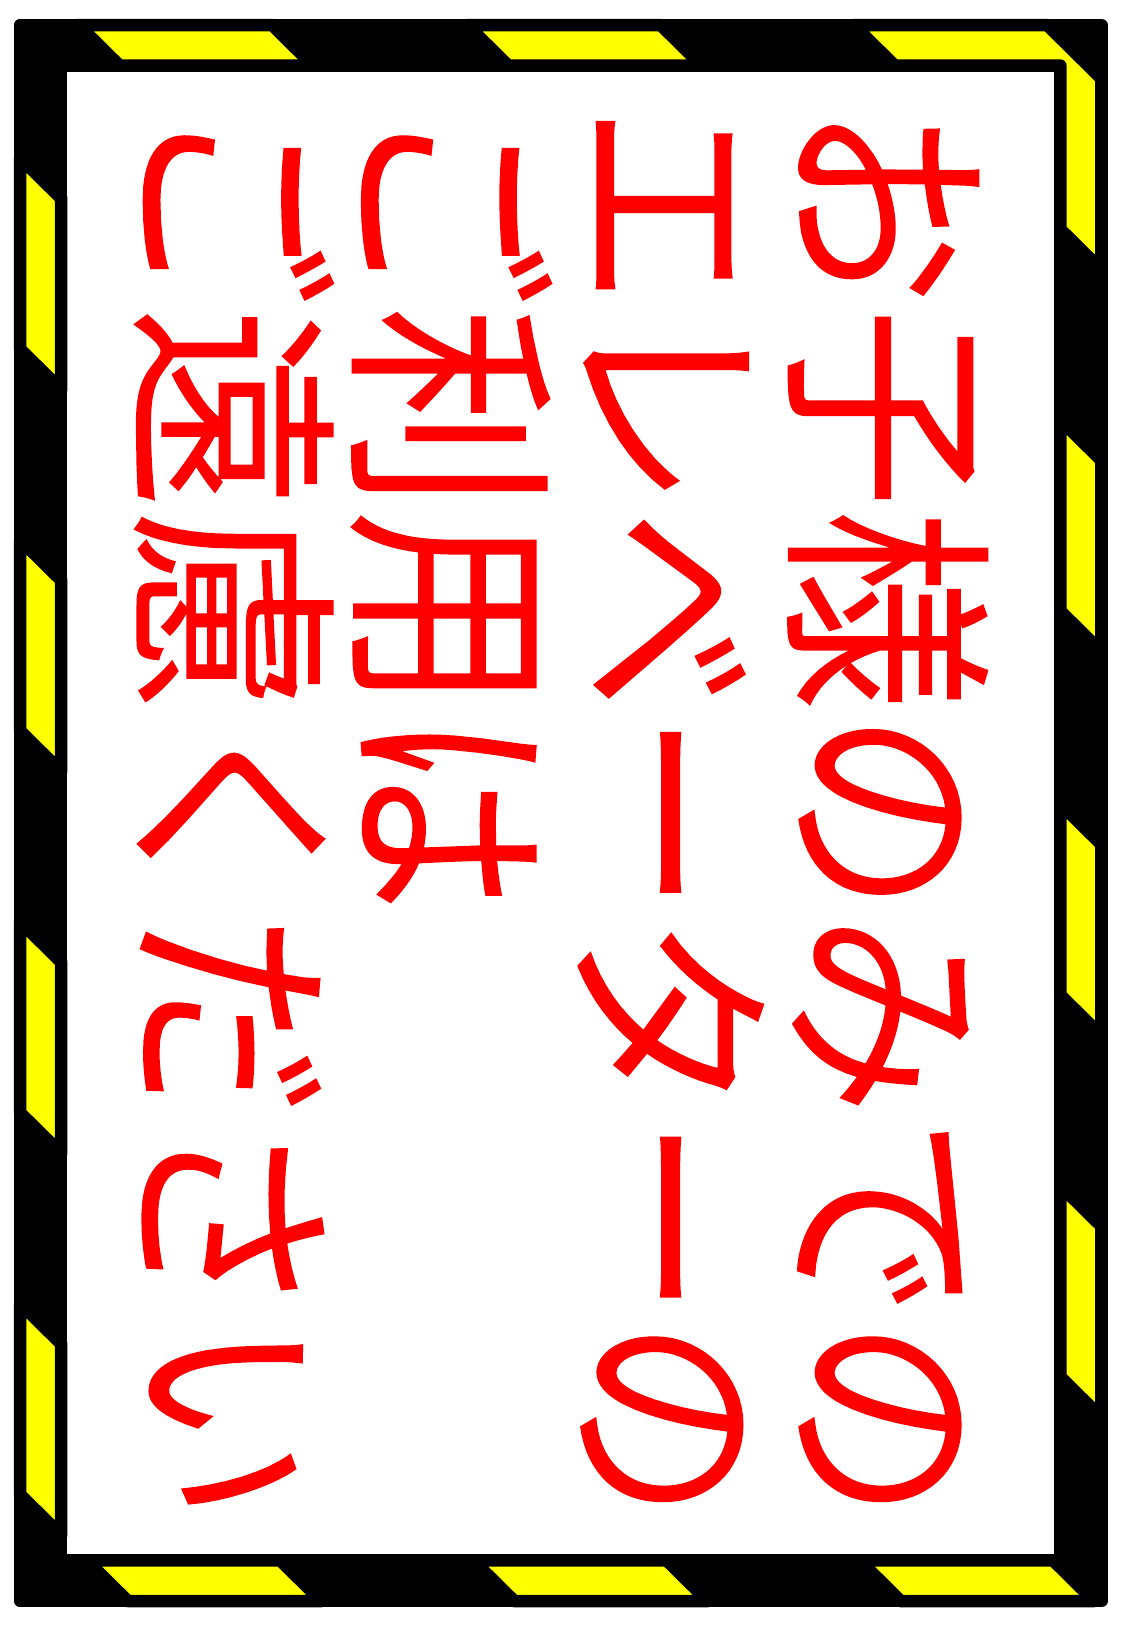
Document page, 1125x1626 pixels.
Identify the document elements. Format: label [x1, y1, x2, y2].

text_box [0, 272, 1125, 1354]
